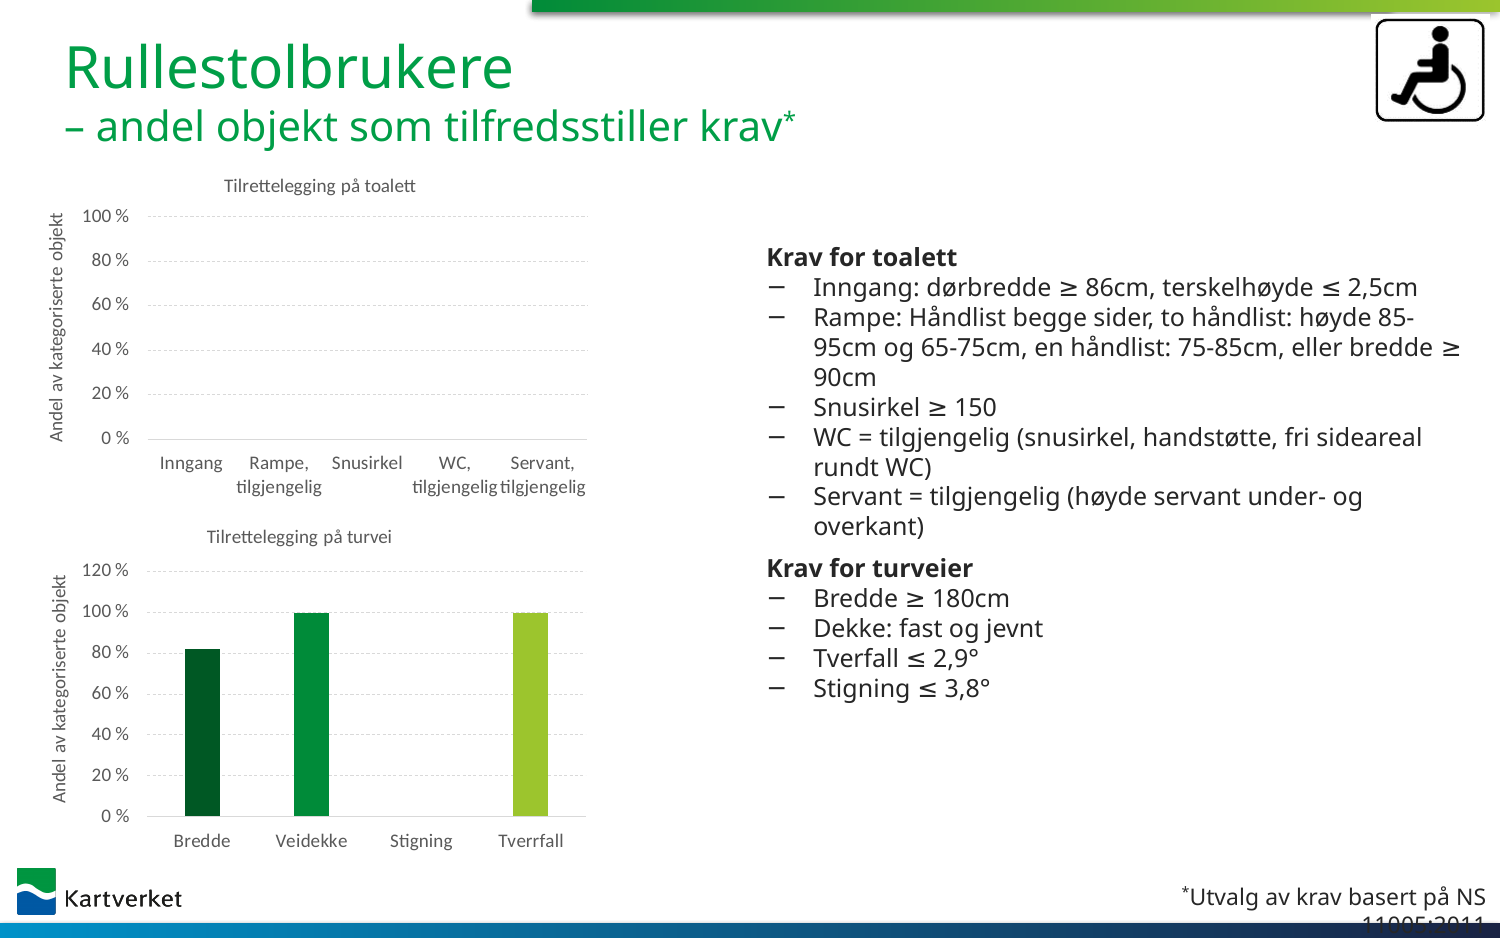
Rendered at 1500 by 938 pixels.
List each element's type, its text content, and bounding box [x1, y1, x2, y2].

text_box Krav for toalett Inngang: dørbredde ≥ 86cm, terskelhøyde ≤ 2,5cm Rampe: Håndlist begge sider, to håndlist: høyde 85-95cm og 65-75cm, en håndlist: 75-85cm, eller bredde ≥ 90cm Snusirkel ≥ 150 WC = tilgjengelig (snusirkel, handstøtte, fri sideareal rundt WC) Servant = tilgjengelig (høyde servant under- og overkant) [751, 234, 1483, 545]
picture [41, 166, 598, 505]
picture [1371, 13, 1491, 127]
text_box *Utvalg av krav basert på NS 11005:2011 [1068, 873, 1500, 938]
picture [41, 520, 597, 859]
text_box Krav for turveier Bredde ≥ 180cm Dekke: fast og jevnt Tverfall ≤ 2,9° Stigning ≤ 3,8° [751, 545, 1483, 710]
text_box Rullestolbrukere – andel objekt som tilfredsstiller krav* [49, 14, 1431, 158]
